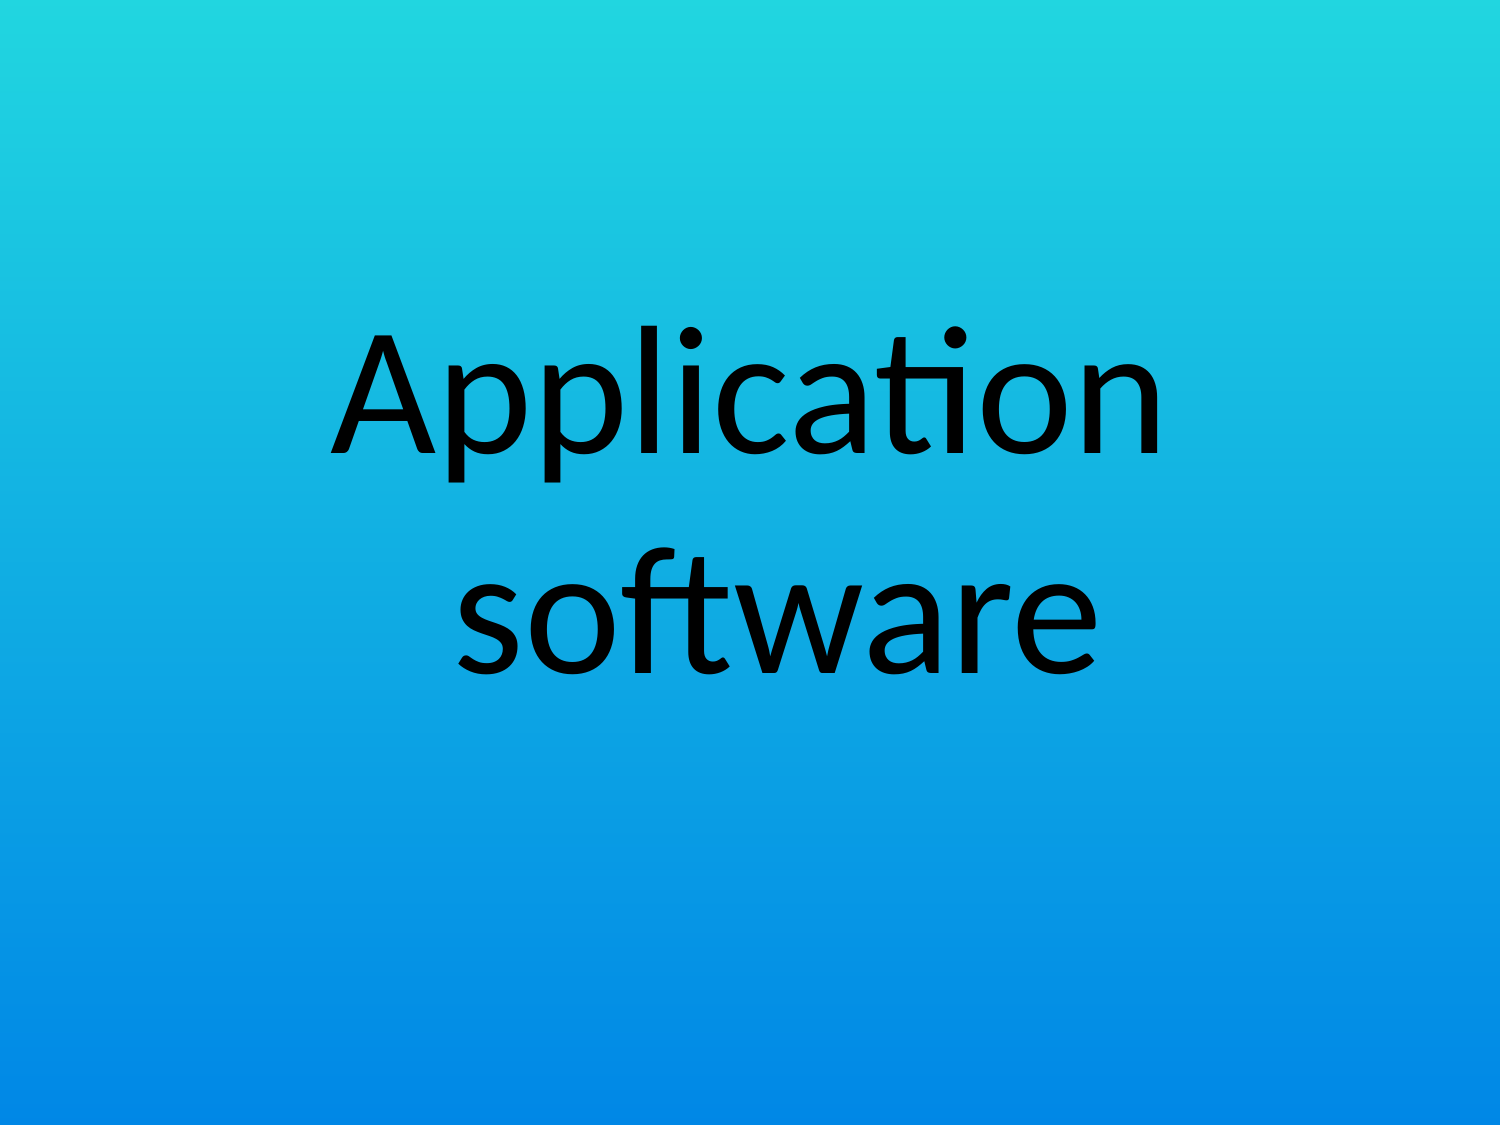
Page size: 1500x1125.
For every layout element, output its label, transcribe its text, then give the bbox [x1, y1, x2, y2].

list Application software [75, 262, 1425, 1005]
